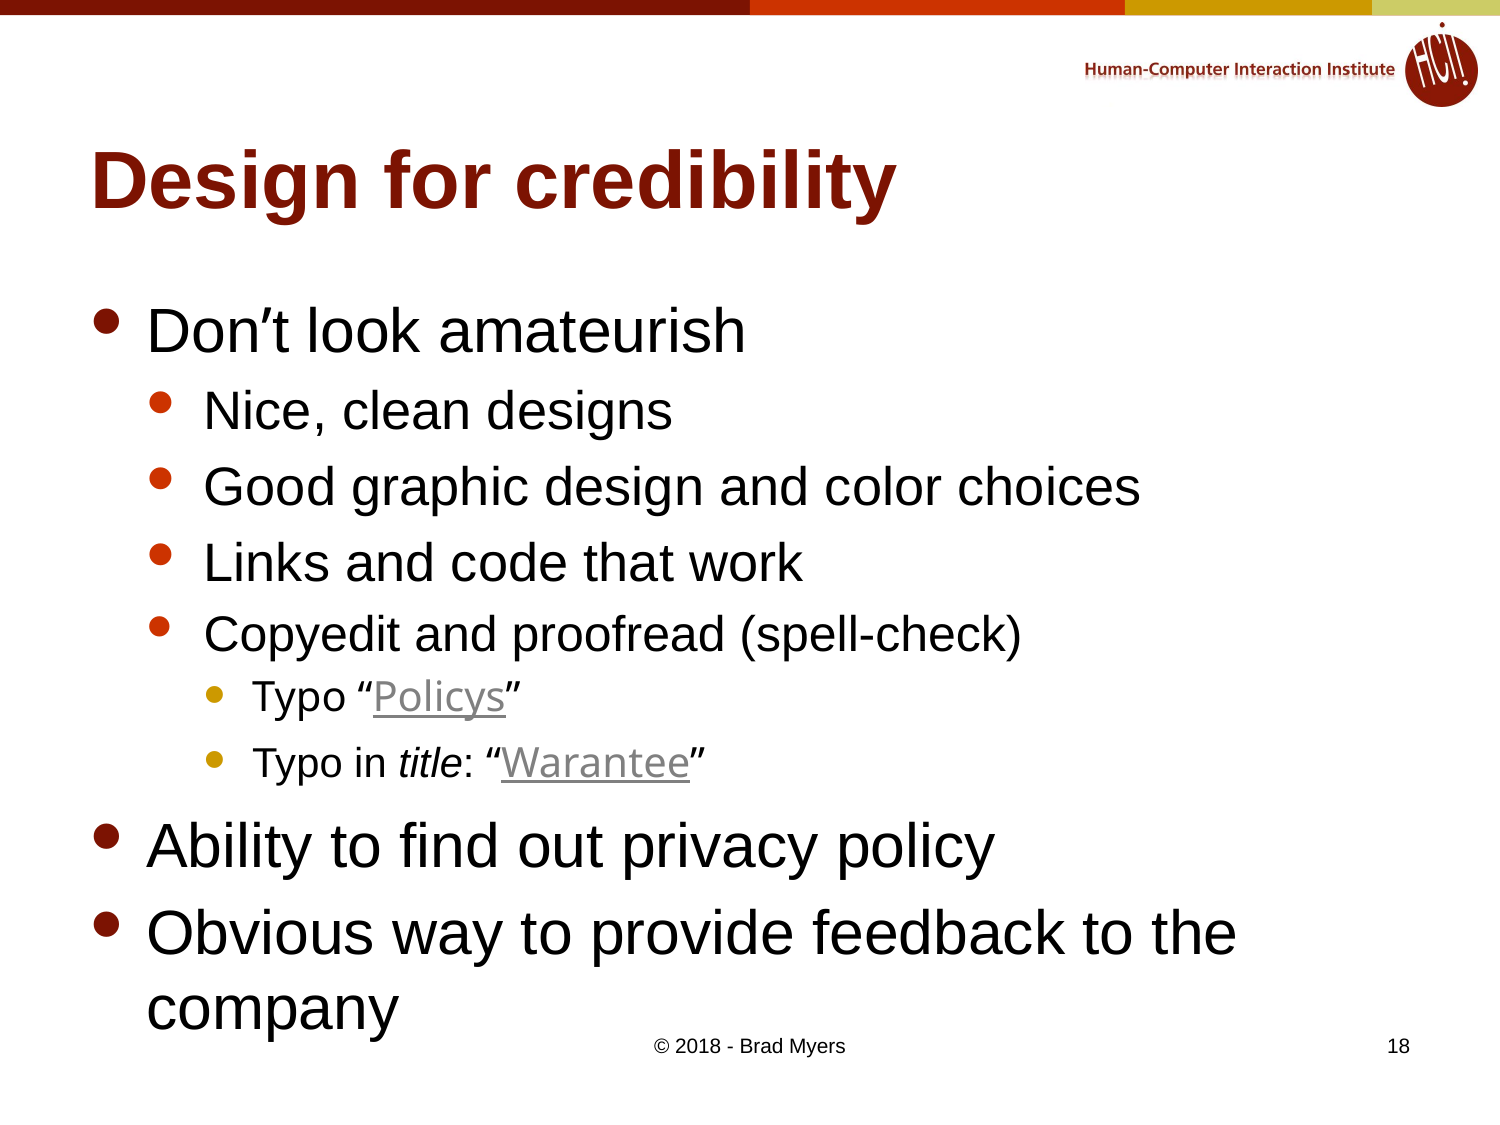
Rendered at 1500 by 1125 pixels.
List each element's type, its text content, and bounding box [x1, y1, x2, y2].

footer © 2018 - Brad Myers [512, 1024, 988, 1101]
title Design for credibility [74, 19, 1313, 233]
list Don’t look amateurish Nice, clean designs Good graphic design and color choices Links and code that work Copyedit and proofread (spell-check) Typo “Policys” Typo in title: “Warantee” Ability to find out privacy policy Obvious way to provide feedback to the company [74, 281, 1500, 1006]
picture [1313, 22, 1478, 107]
slide_number 18 [1074, 1024, 1426, 1101]
